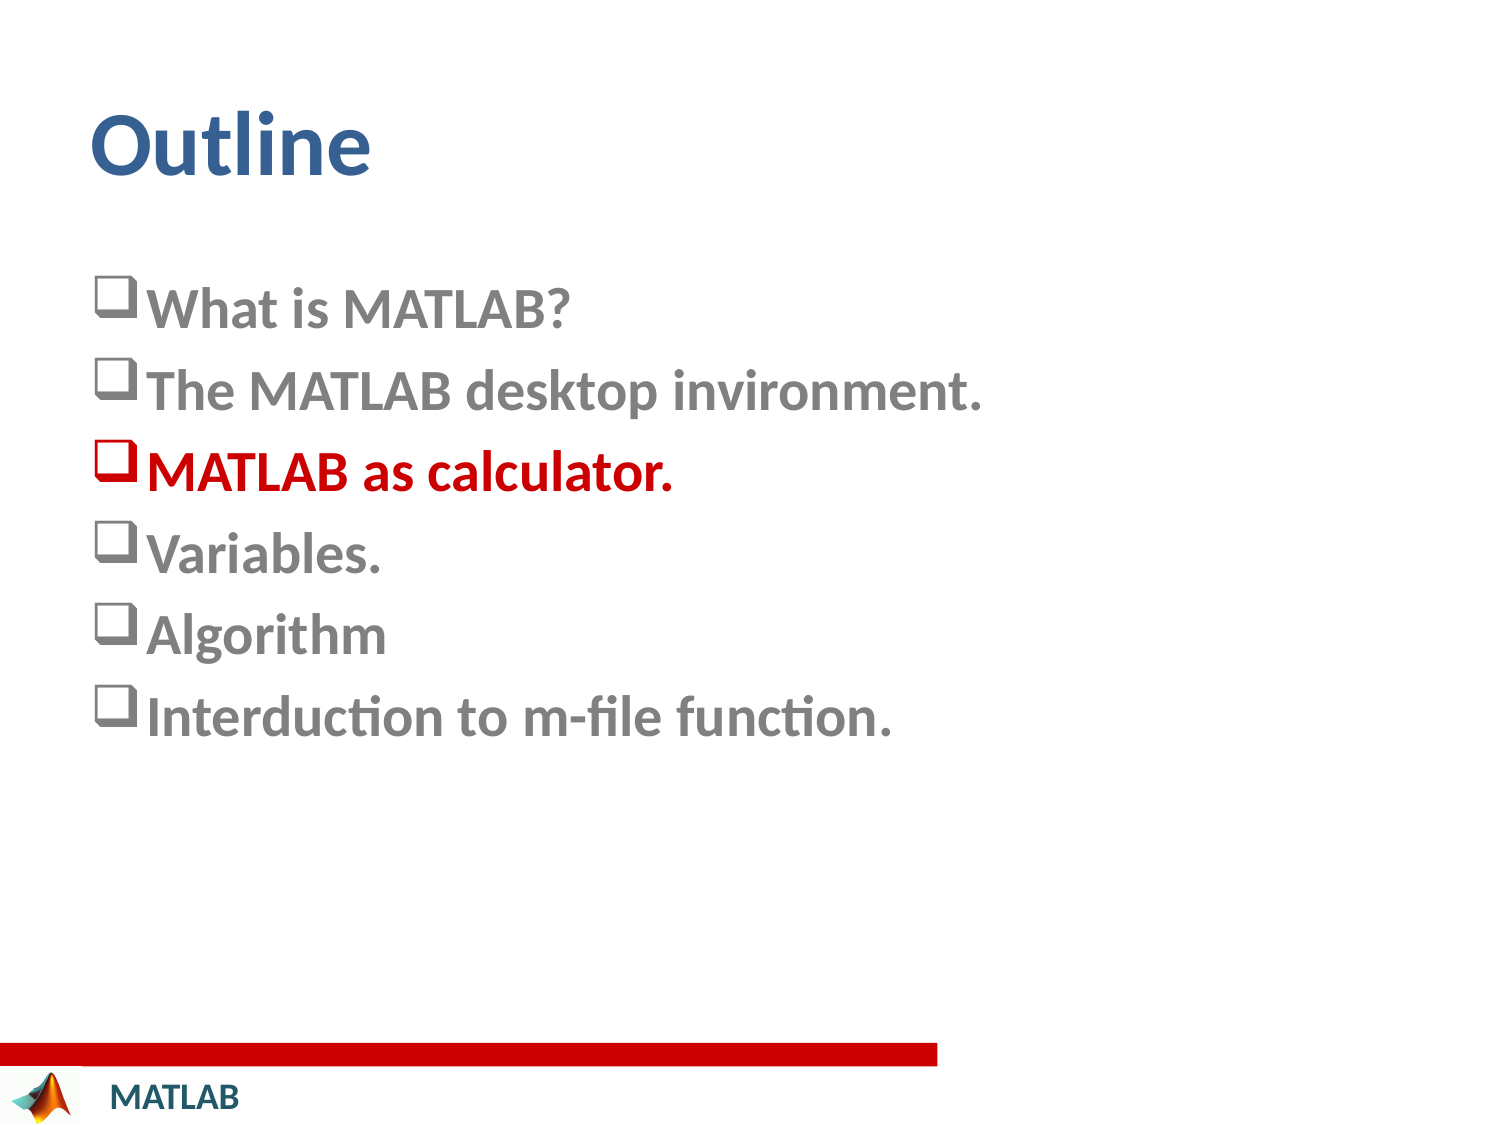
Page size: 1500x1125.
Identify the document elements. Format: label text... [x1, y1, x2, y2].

footer [0, 1042, 938, 1067]
title Outline [75, 45, 1425, 233]
list What is MATLAB? The MATLAB desktop invironment. MATLAB as calculator. Variables. Algorithm Interduction to m-file function. [75, 262, 1425, 931]
text_box MATLAB [94, 1064, 255, 1125]
picture [0, 1066, 83, 1125]
